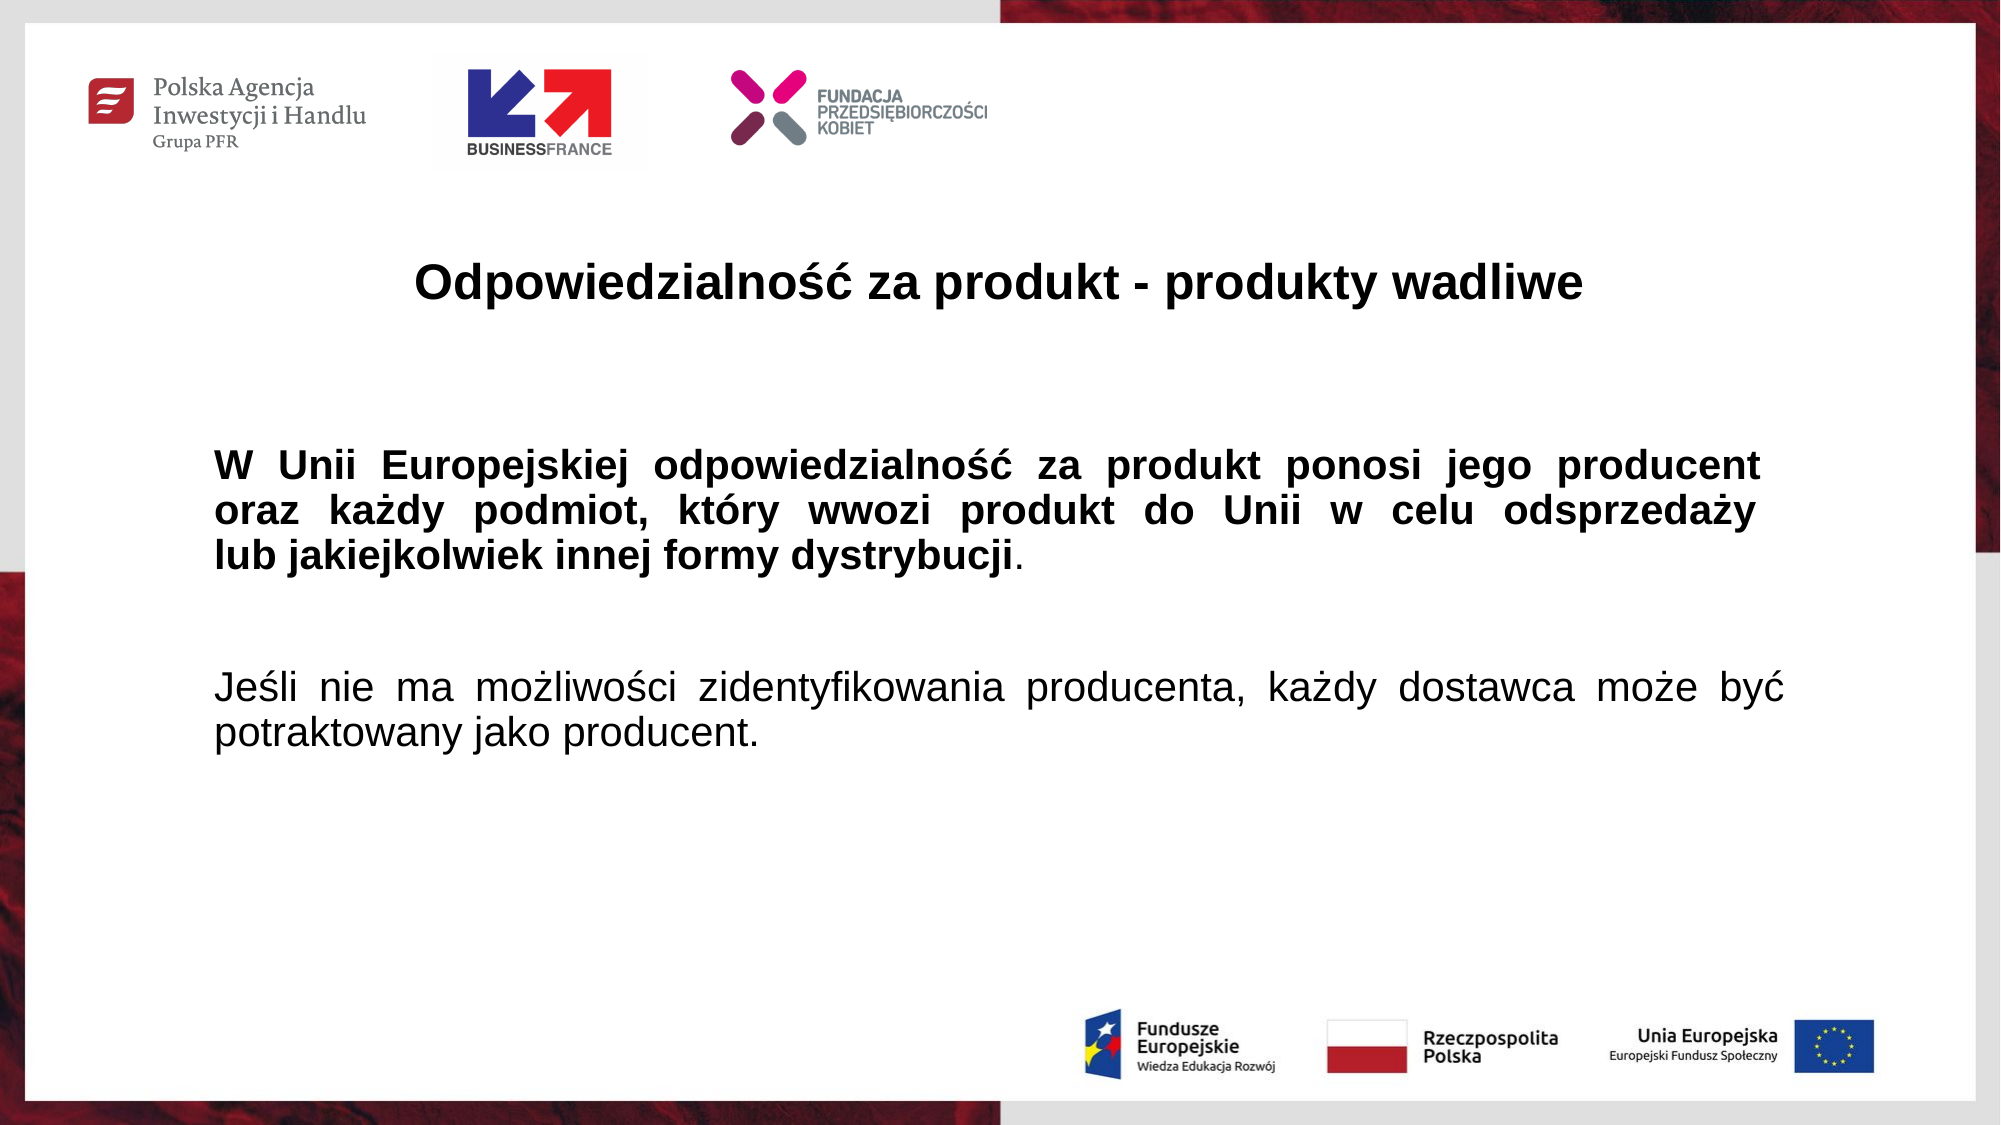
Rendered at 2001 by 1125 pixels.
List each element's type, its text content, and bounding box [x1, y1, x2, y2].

picture [0, 0, 2001, 1125]
title Odpowiedzialność za produkt - produkty wadliwe [137, 174, 1863, 393]
list W Unii Europejskiej odpowiedzialność za produkt ponosi jego producent oraz każdy podmiot, który wwozi produkt do Unii w celu odsprzedaży lub jakiejkolwiek innej formy dystrybucji. Jeśli nie ma możliwości zidentyfikowania producenta, każdy dostawca może być potraktowany jako producent. [199, 435, 1801, 1125]
